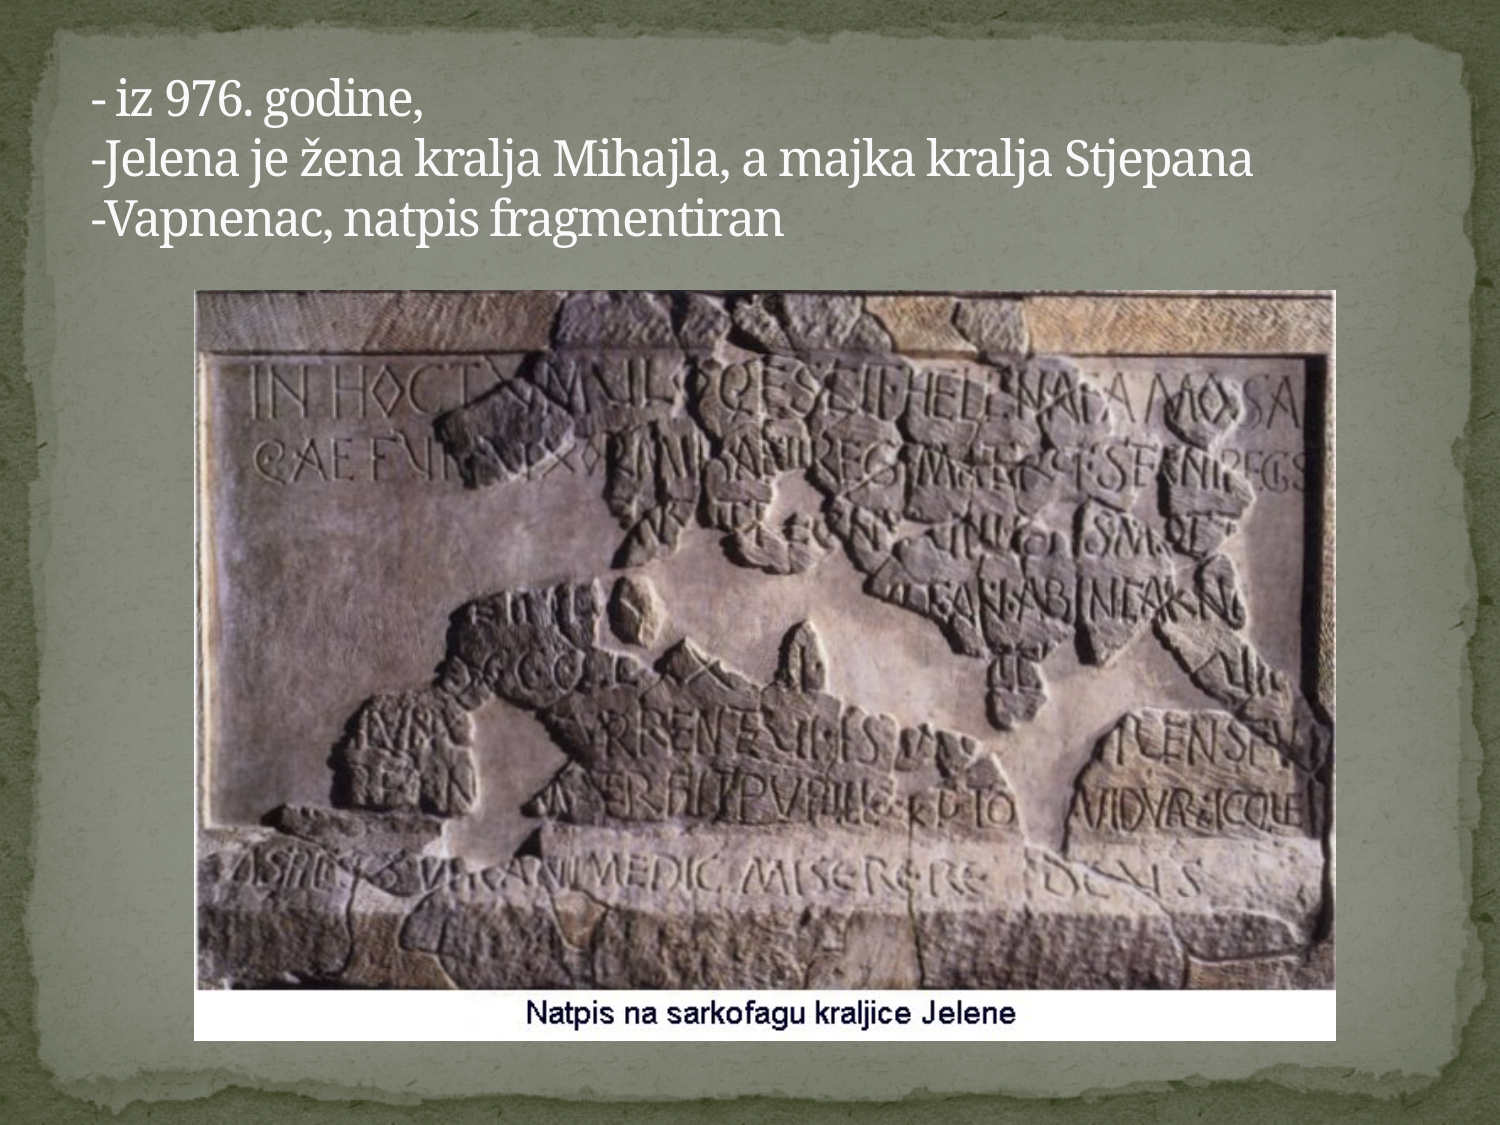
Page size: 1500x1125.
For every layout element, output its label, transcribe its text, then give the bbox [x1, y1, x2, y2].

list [196, 292, 1334, 1038]
title - iz 976. godine, -Jelena je žena kralja Mihajla, a majka kralja Stjepana -Vapnenac, natpis fragmentiran [76, 113, 1427, 314]
